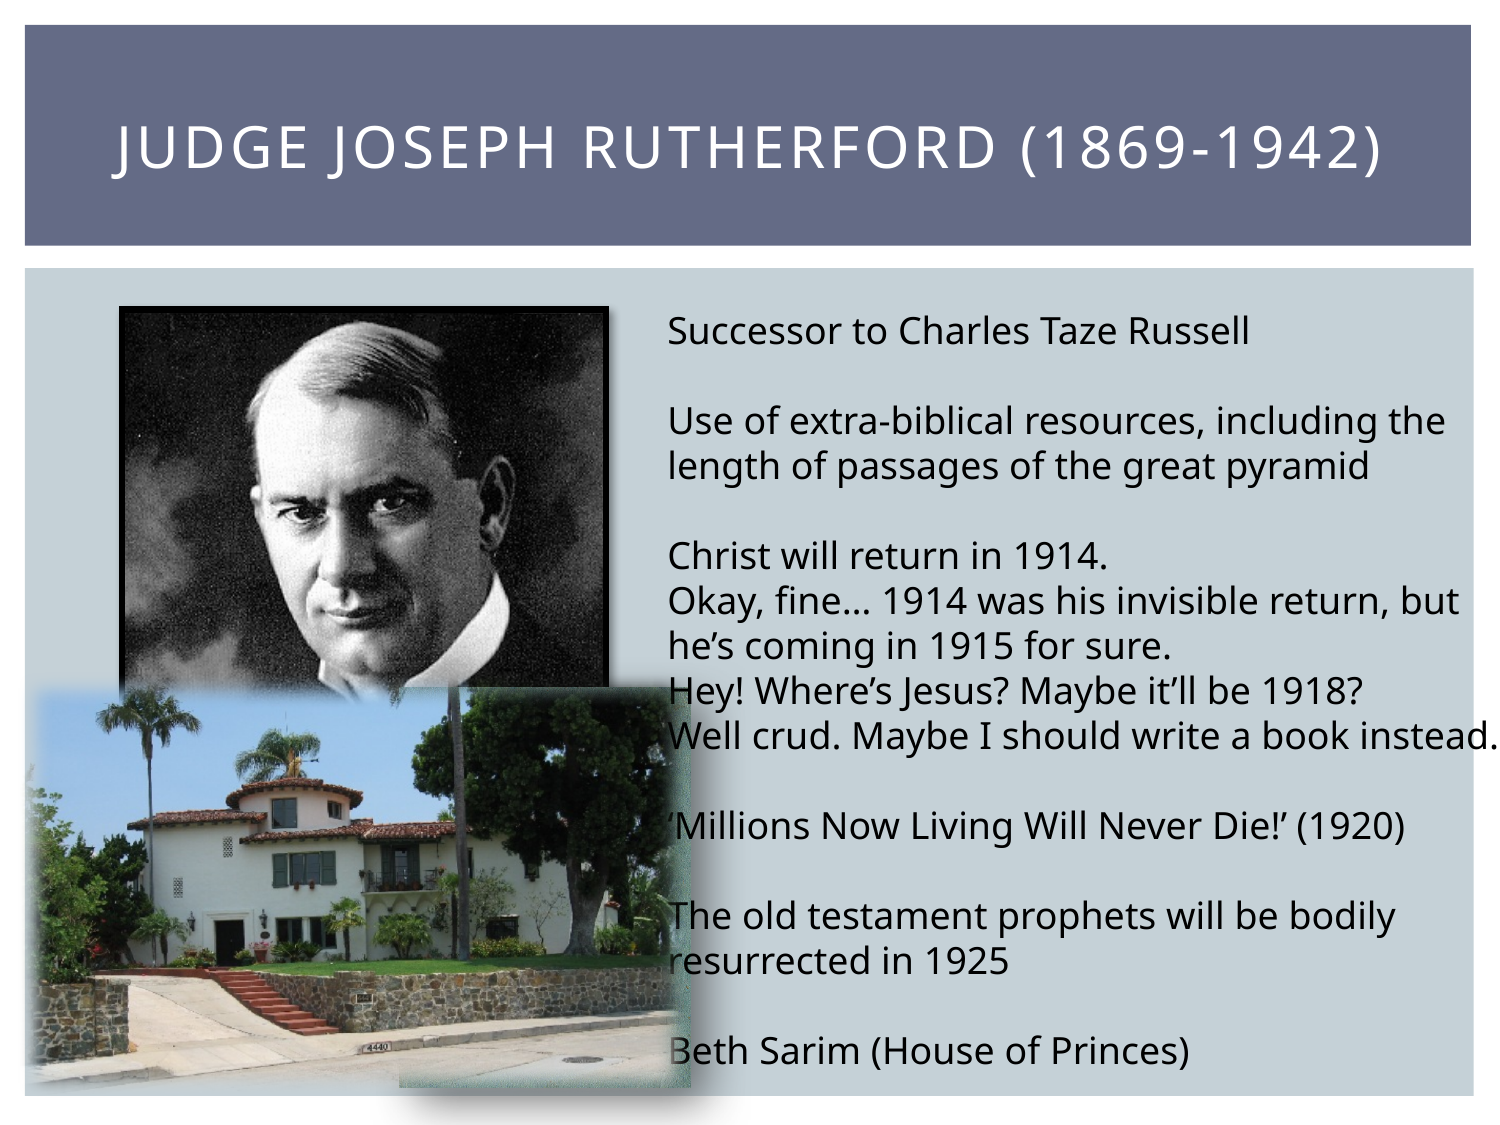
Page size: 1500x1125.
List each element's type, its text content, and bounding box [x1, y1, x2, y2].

text_box Successor to Charles Taze Russell Use of extra-biblical resources, including the length of passages of the great pyramid Christ will return in 1914. Okay, fine… 1914 was his invisible return, but he’s coming in 1915 for sure. Hey! Where’s Jesus? Maybe it’ll be 1918? Well crud. Maybe I should write a book instead. ‘Millions Now Living Will Never Die!’ (1920) The old testament prophets will be bodily resurrected in 1925 Beth Sarim (House of Princes) [652, 299, 1500, 1080]
picture [18, 312, 691, 1098]
title Judge Joseph Rutherford (1869-1942) [62, 58, 1438, 232]
